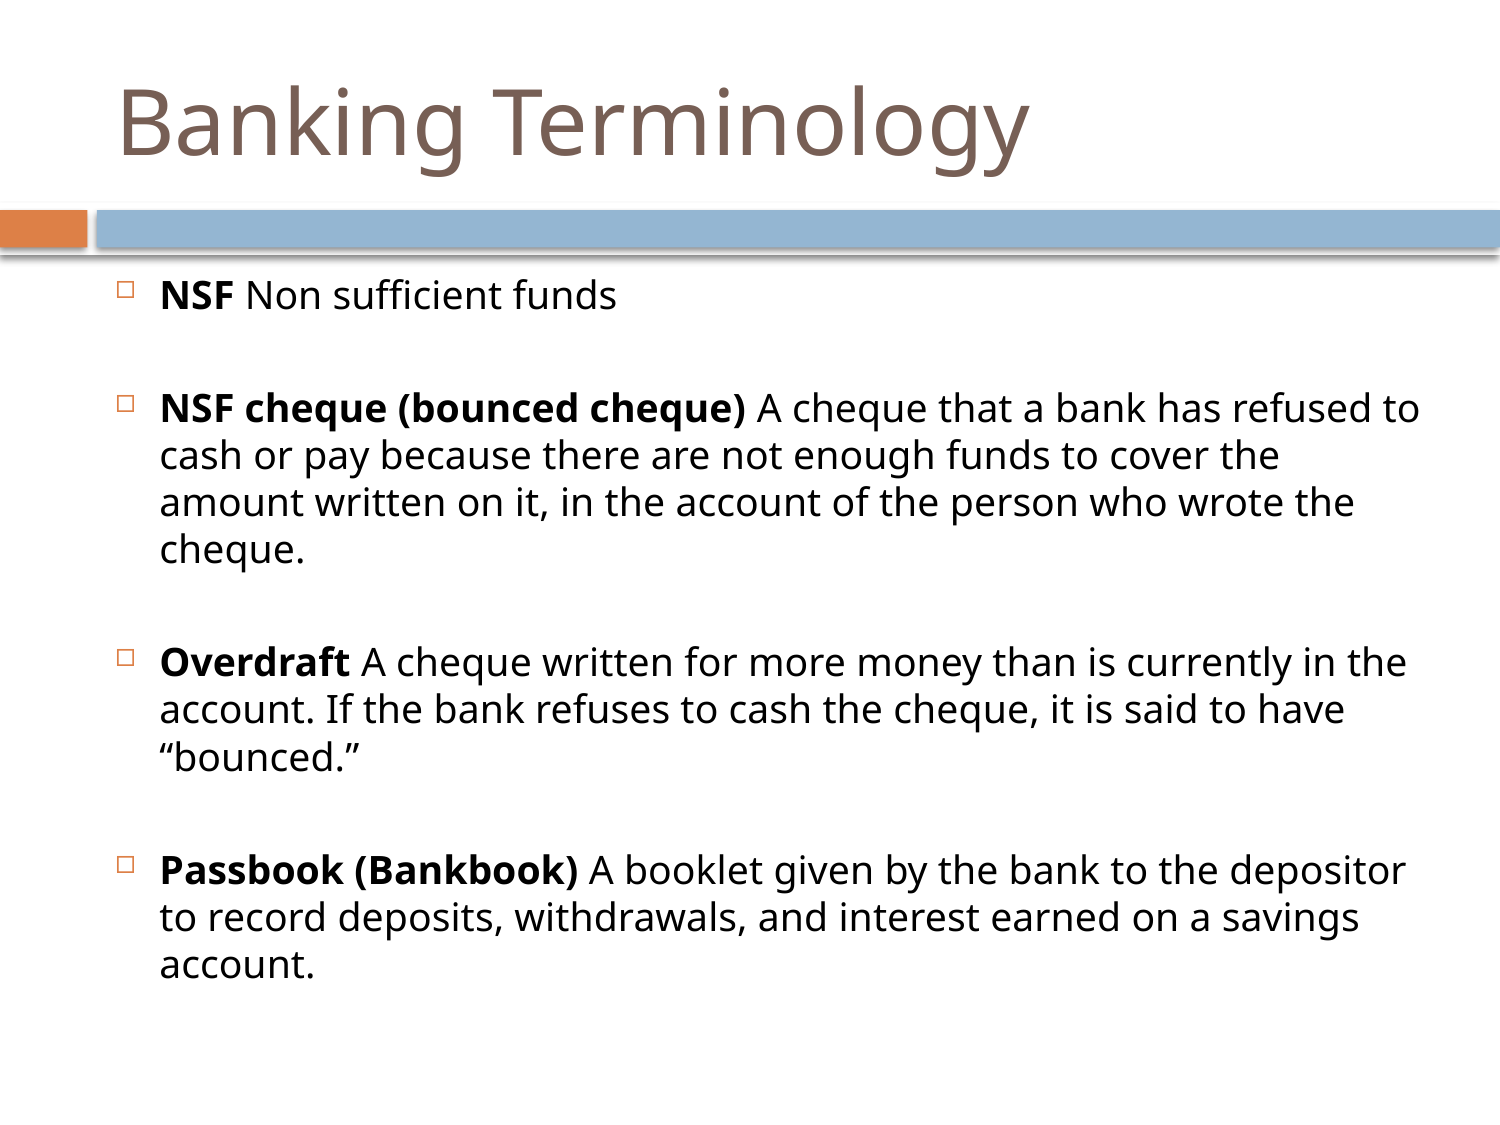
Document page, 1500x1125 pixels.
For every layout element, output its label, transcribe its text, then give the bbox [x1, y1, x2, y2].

title Banking Terminology [100, 37, 1438, 200]
list NSF Non sufficient funds NSF cheque (bounced cheque) A cheque that a bank has refused to cash or pay because there are not enough funds to cover the amount written on it, in the account of the person who wrote the cheque. Overdraft A cheque written for more money than is currently in the account. If the bank refuses to cash the cheque, it is said to have “bounced.” Passbook (Bankbook) A booklet given by the bank to the depositor to record deposits, withdrawals, and interest earned on a savings account. [100, 262, 1438, 1000]
